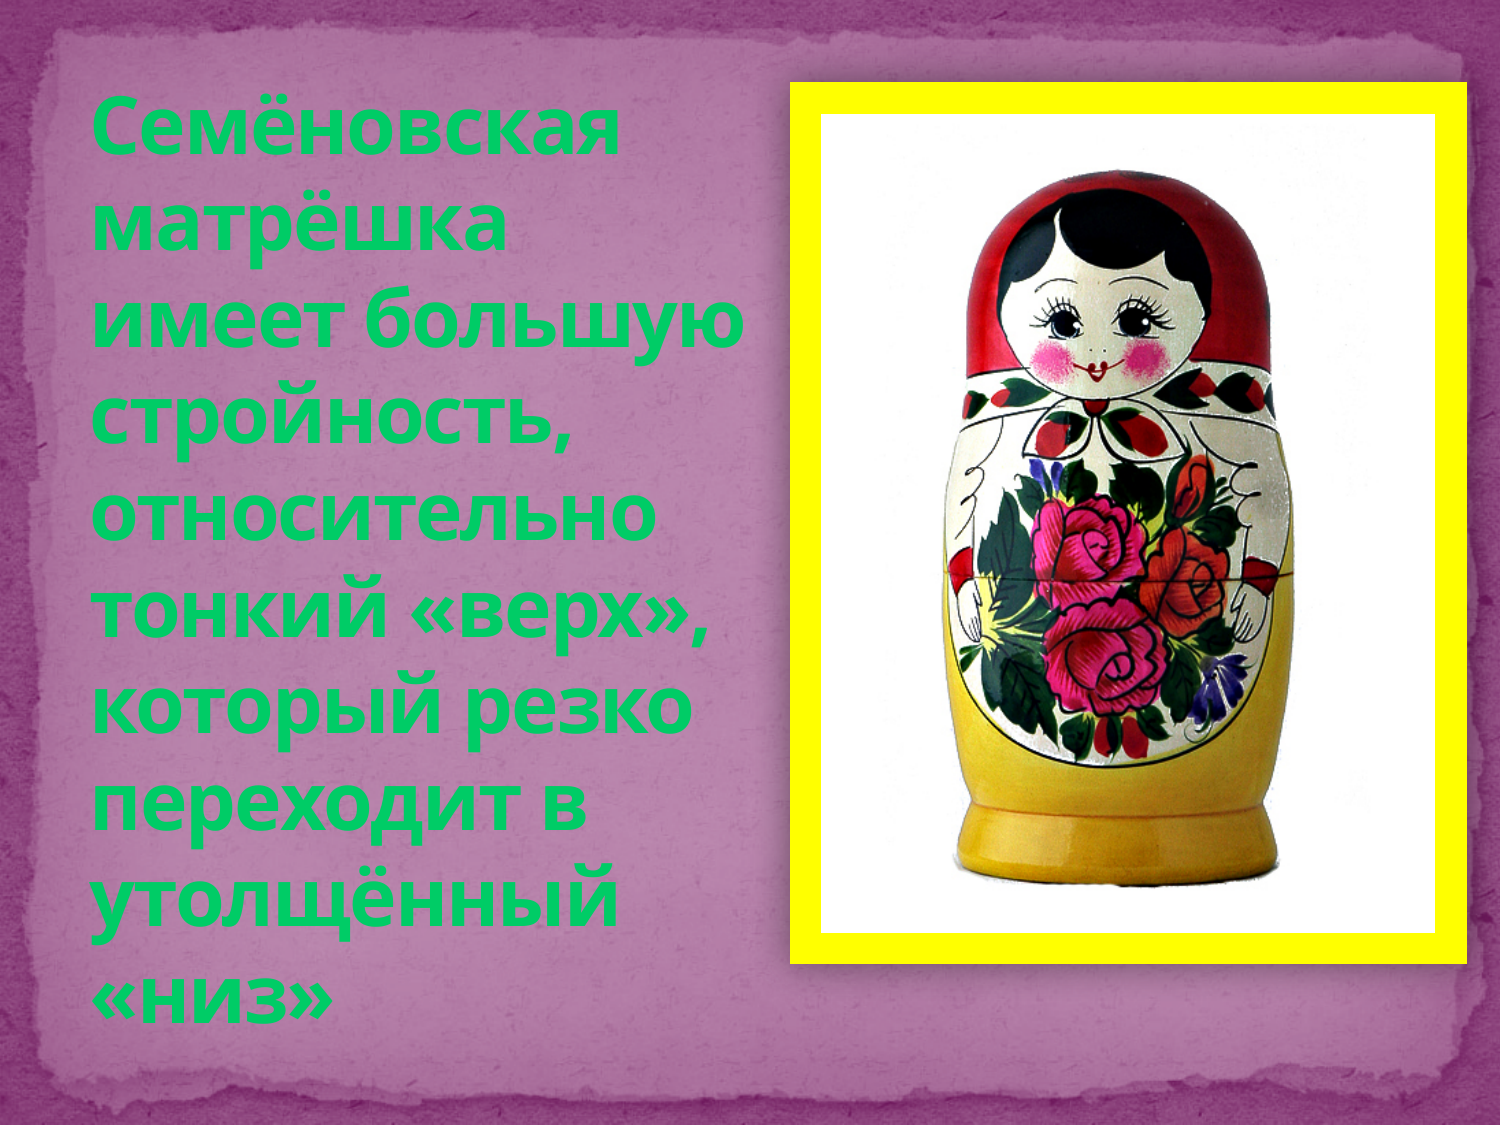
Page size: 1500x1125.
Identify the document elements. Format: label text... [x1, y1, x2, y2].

picture [821, 114, 1435, 933]
title Семёновская матрёшка имеет большую стройность, относительно тонкий «верх», который резко переходит в утолщённый «низ» [74, 24, 762, 1047]
